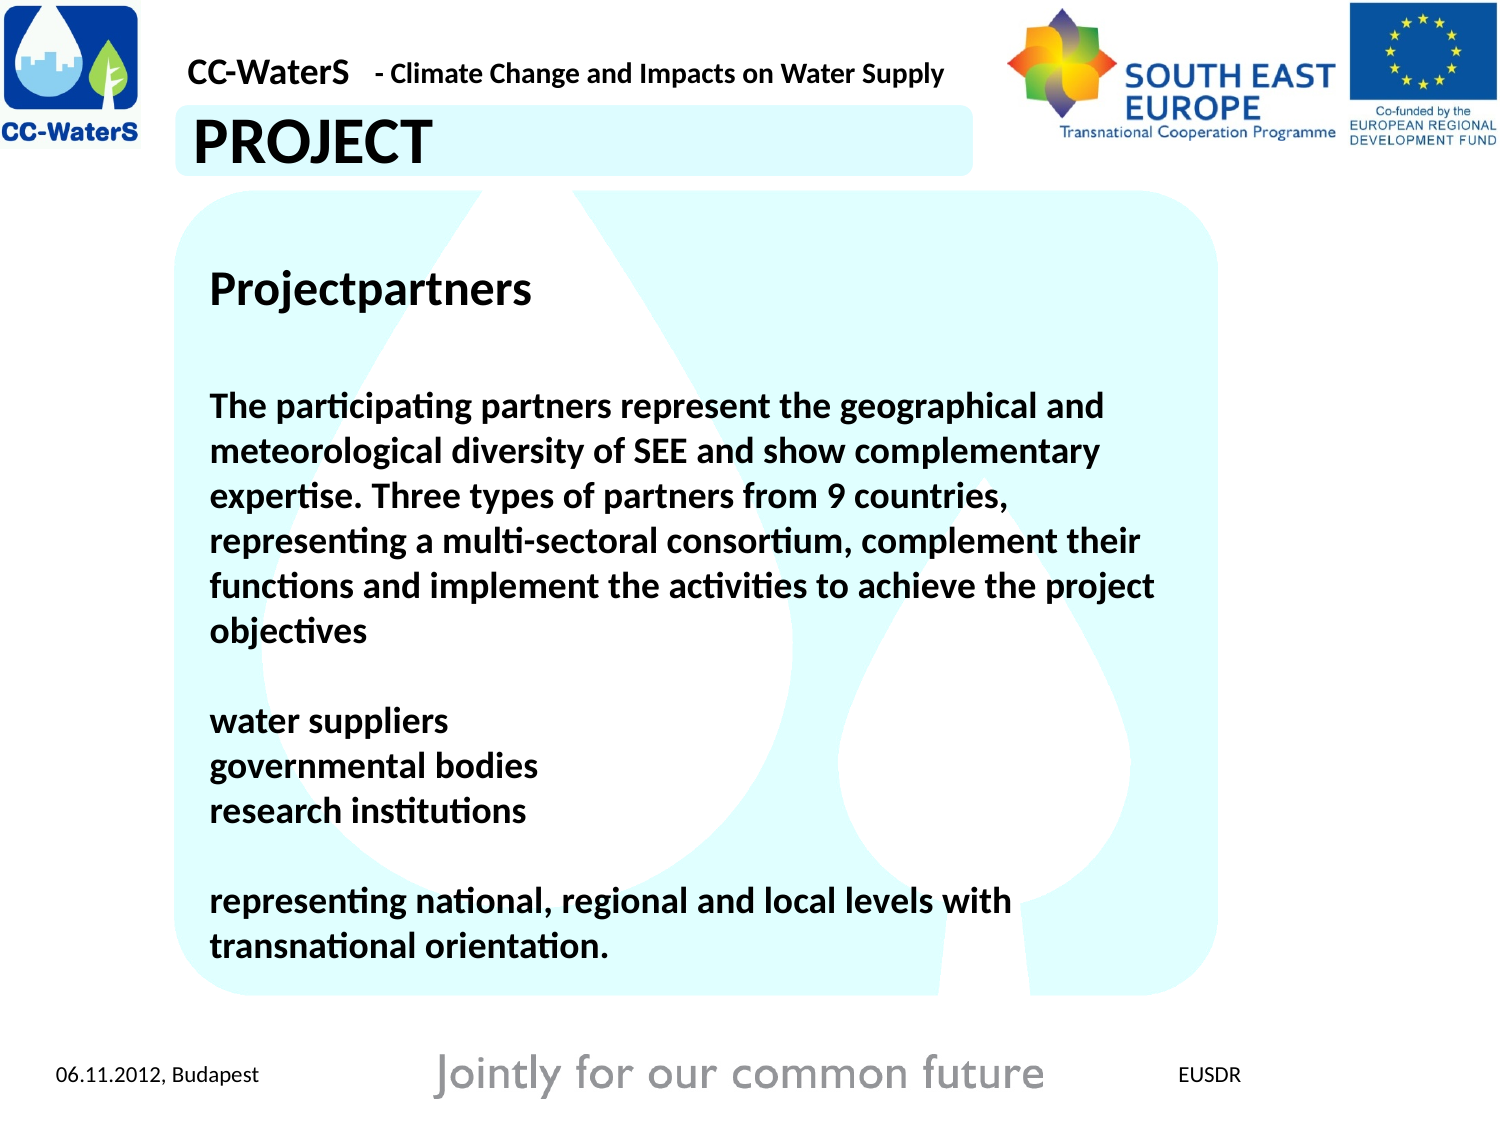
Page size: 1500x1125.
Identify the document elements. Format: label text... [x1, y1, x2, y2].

picture [1347, 0, 1500, 148]
text_box Projectpartners [194, 255, 1105, 317]
picture [433, 1054, 1043, 1099]
picture [0, 0, 141, 149]
text_box PROJECT [179, 89, 449, 185]
text_box The participating partners represent the geographical and meteorological diversity of SEE and show complementary expertise. Three types of partners from 9 countries, representing a multi-sectoral consortium, complement their functions and implement the activities to achieve the project objectives water suppliers governmental bodies research institutions representing national, regional and local levels with transnational orientation. [194, 373, 1223, 1019]
picture [1007, 8, 1336, 141]
